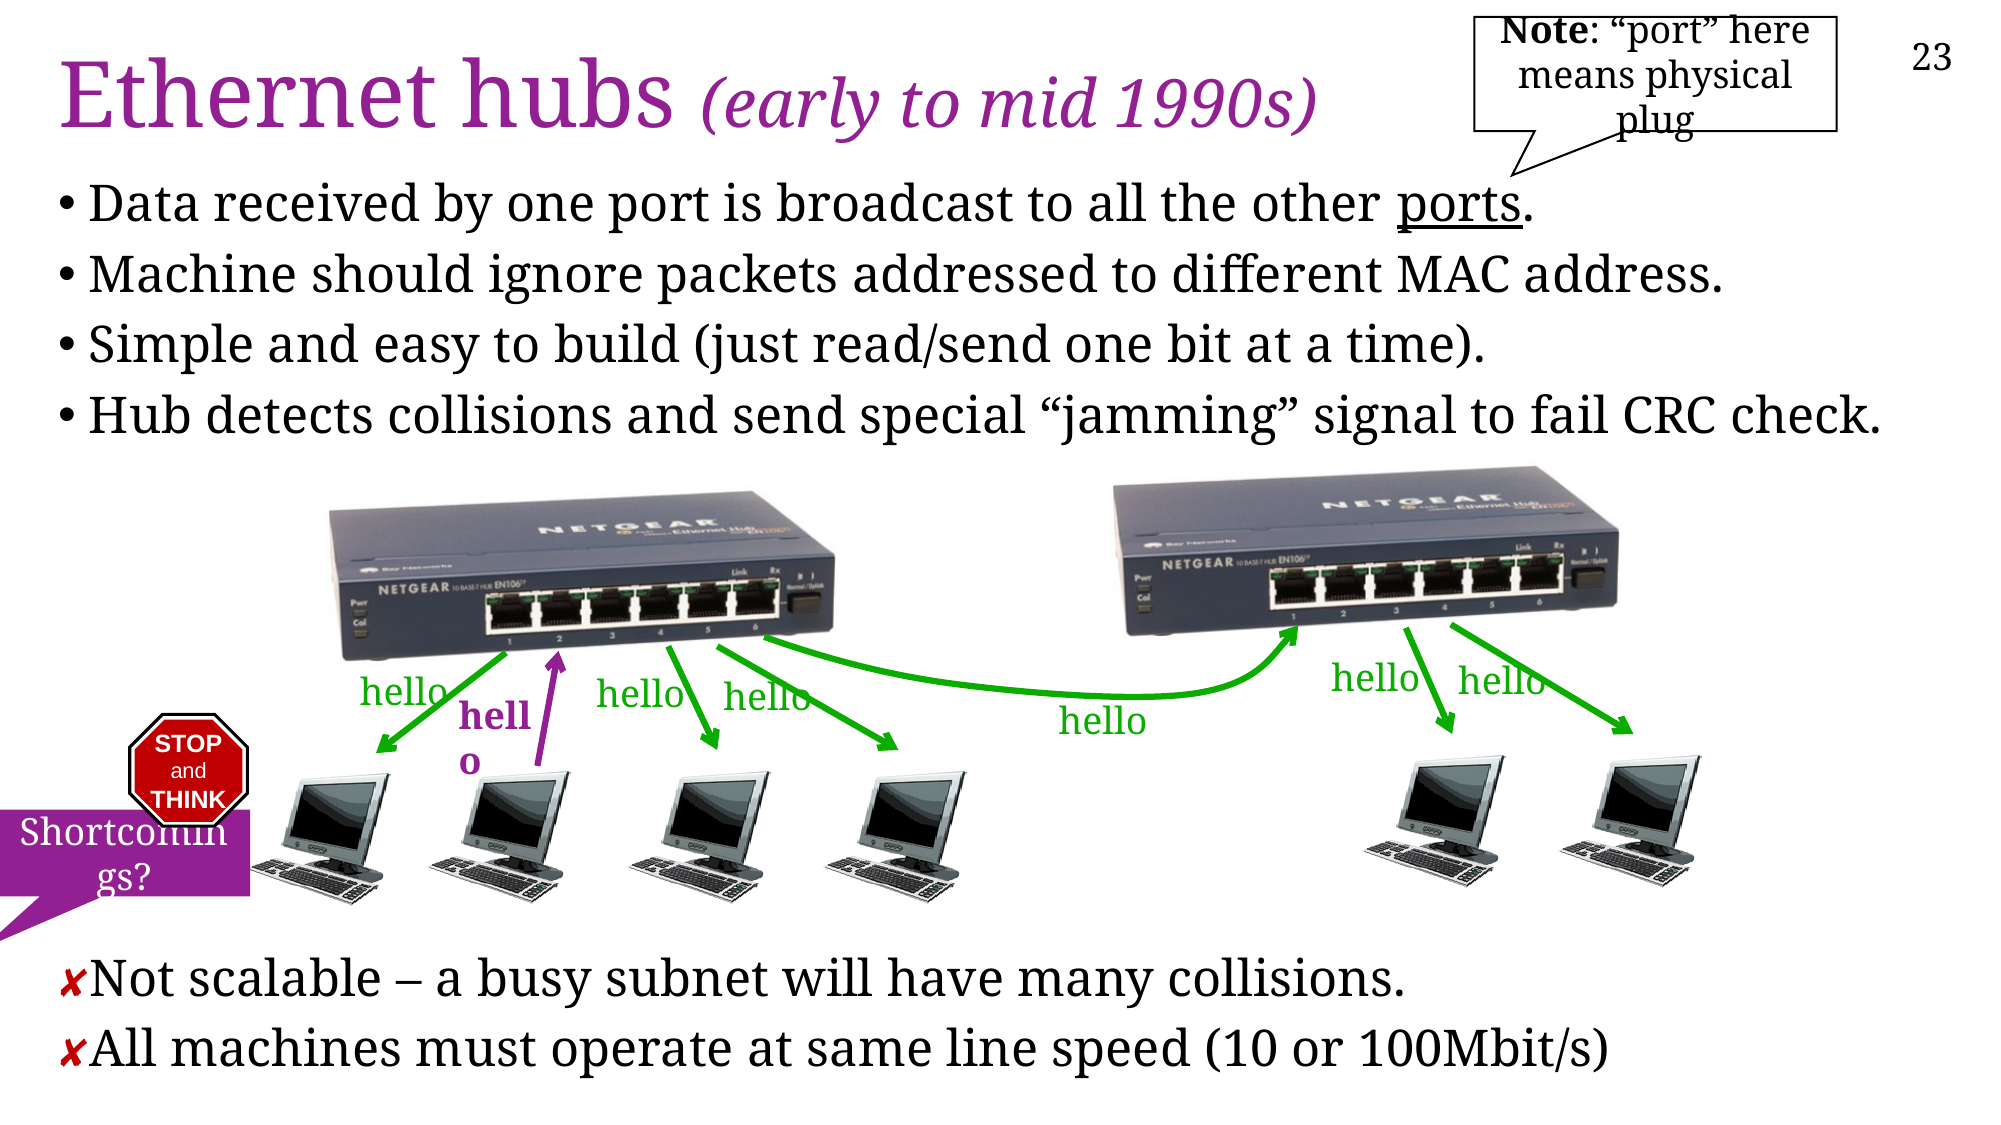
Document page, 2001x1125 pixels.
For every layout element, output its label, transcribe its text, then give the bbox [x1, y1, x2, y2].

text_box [129, 714, 248, 827]
title Ethernet hubs (early to mid 1990s) [1532, 25, 1953, 170]
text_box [214, 460, 1705, 915]
title Ethernet hubs (early to mid 1990s) [43, 25, 1532, 170]
text_box Note: “port” here means physical plug [1473, 15, 1838, 178]
list Data received by one port is broadcast to all the other ports. Machine should ignore packets addressed to different MAC address. Simple and easy to build (just read/send one bit at a time). Hub detects collisions and send special “jamming” signal to fail CRC check. ✘Not scalable – a busy subnet will have many collisions. ✘All machines must operate at same line speed (10 or 100Mbit/s) [43, 170, 1953, 1106]
text_box Shortcomings? [0, 808, 214, 943]
